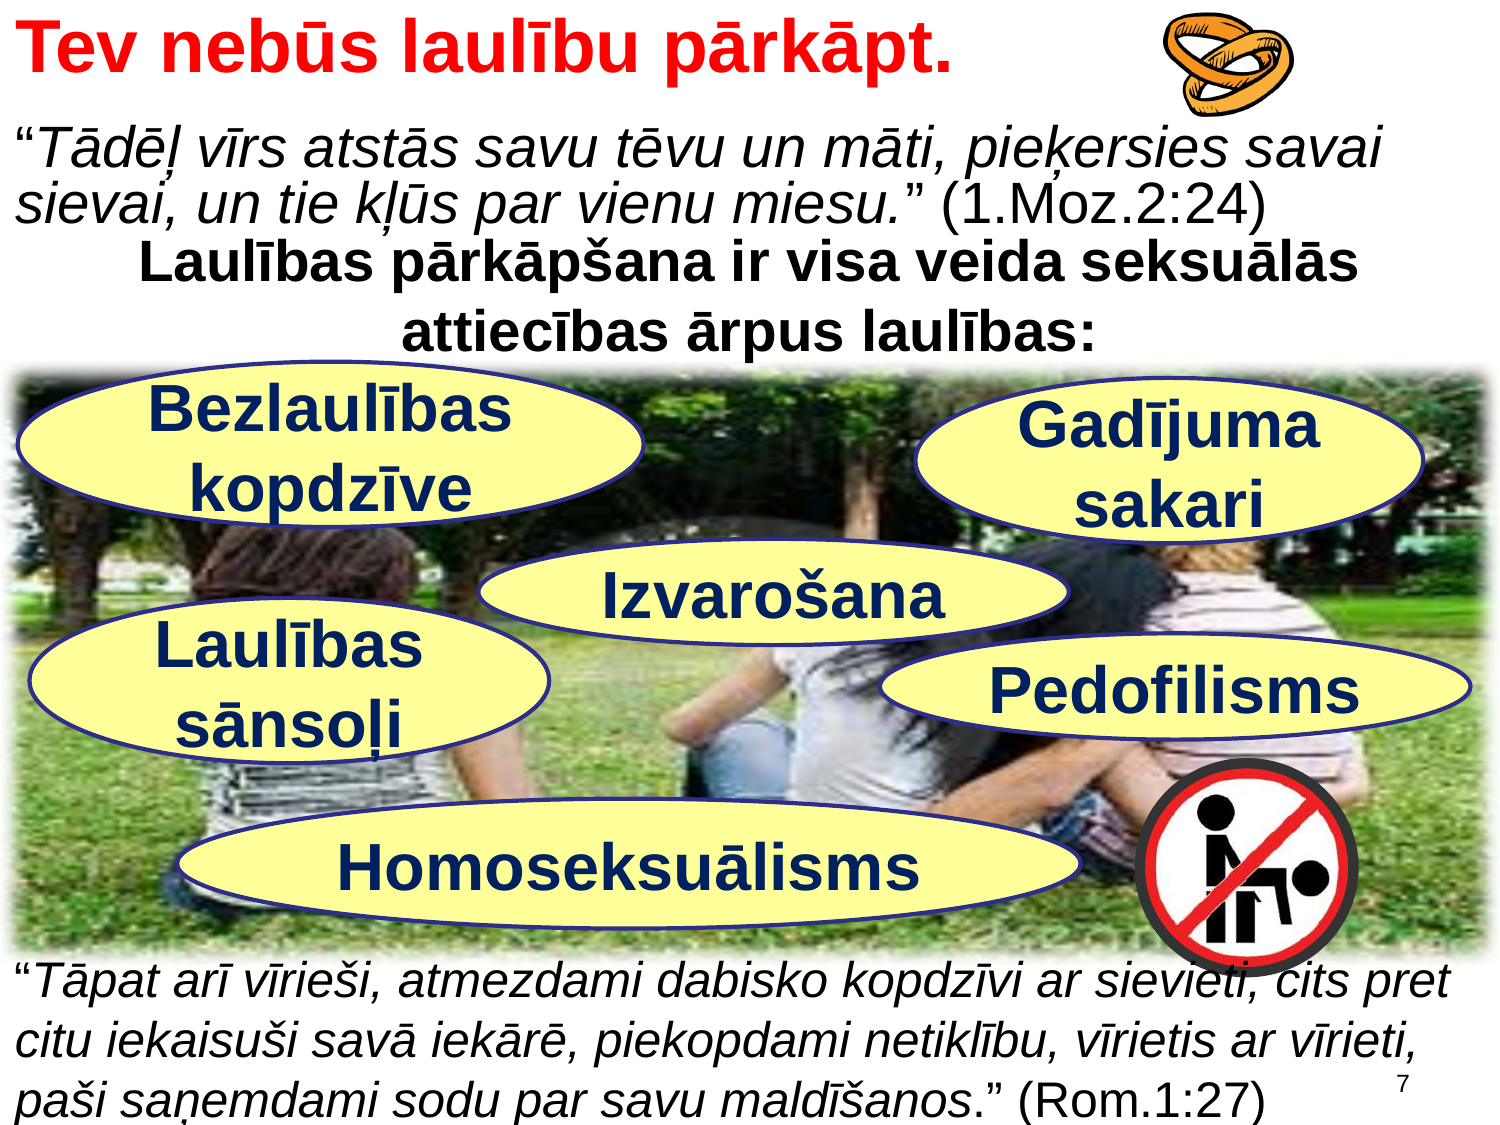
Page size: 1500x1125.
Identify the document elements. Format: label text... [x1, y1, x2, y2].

list Tev nebūs laulību pārkāpt. “Tādēļ vīrs atstās savu tēvu un māti, pieķersies savai sievai, un tie kļūs par vienu miesu.” (1.Moz.2:24) [0, 7, 1500, 244]
text_box “Tāpat arī vīrieši, atmezdami dabisko kopdzīvi ar sievieti, cits pret citu iekaisuši savā iekārē, piekopdami netiklību, vīrietis ar vīrieti, paši saņemdami sodu par savu maldīšanos.” (Rom.1:27) [0, 972, 1500, 1125]
title Laulības pārkāpšana ir visa veida seksuālās attiecības ārpus laulības: [0, 259, 1500, 327]
picture [0, 361, 1500, 973]
picture [1163, 0, 1294, 131]
